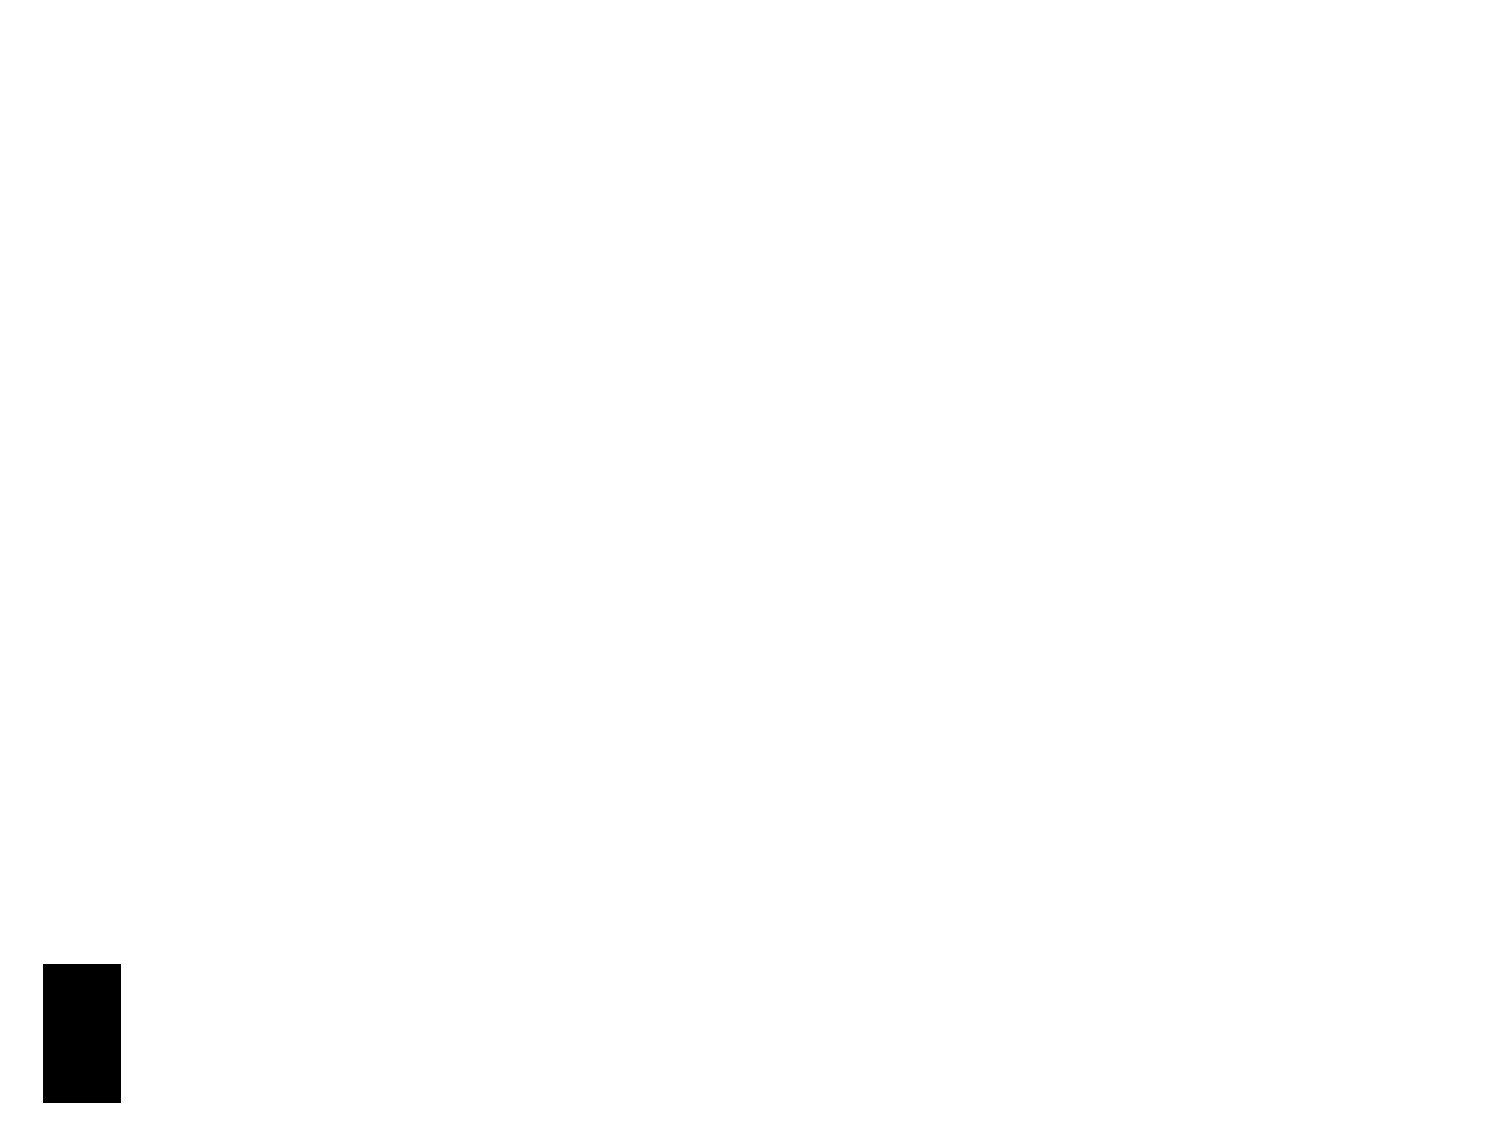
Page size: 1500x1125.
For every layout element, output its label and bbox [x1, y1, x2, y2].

text_box [43, 964, 121, 1103]
